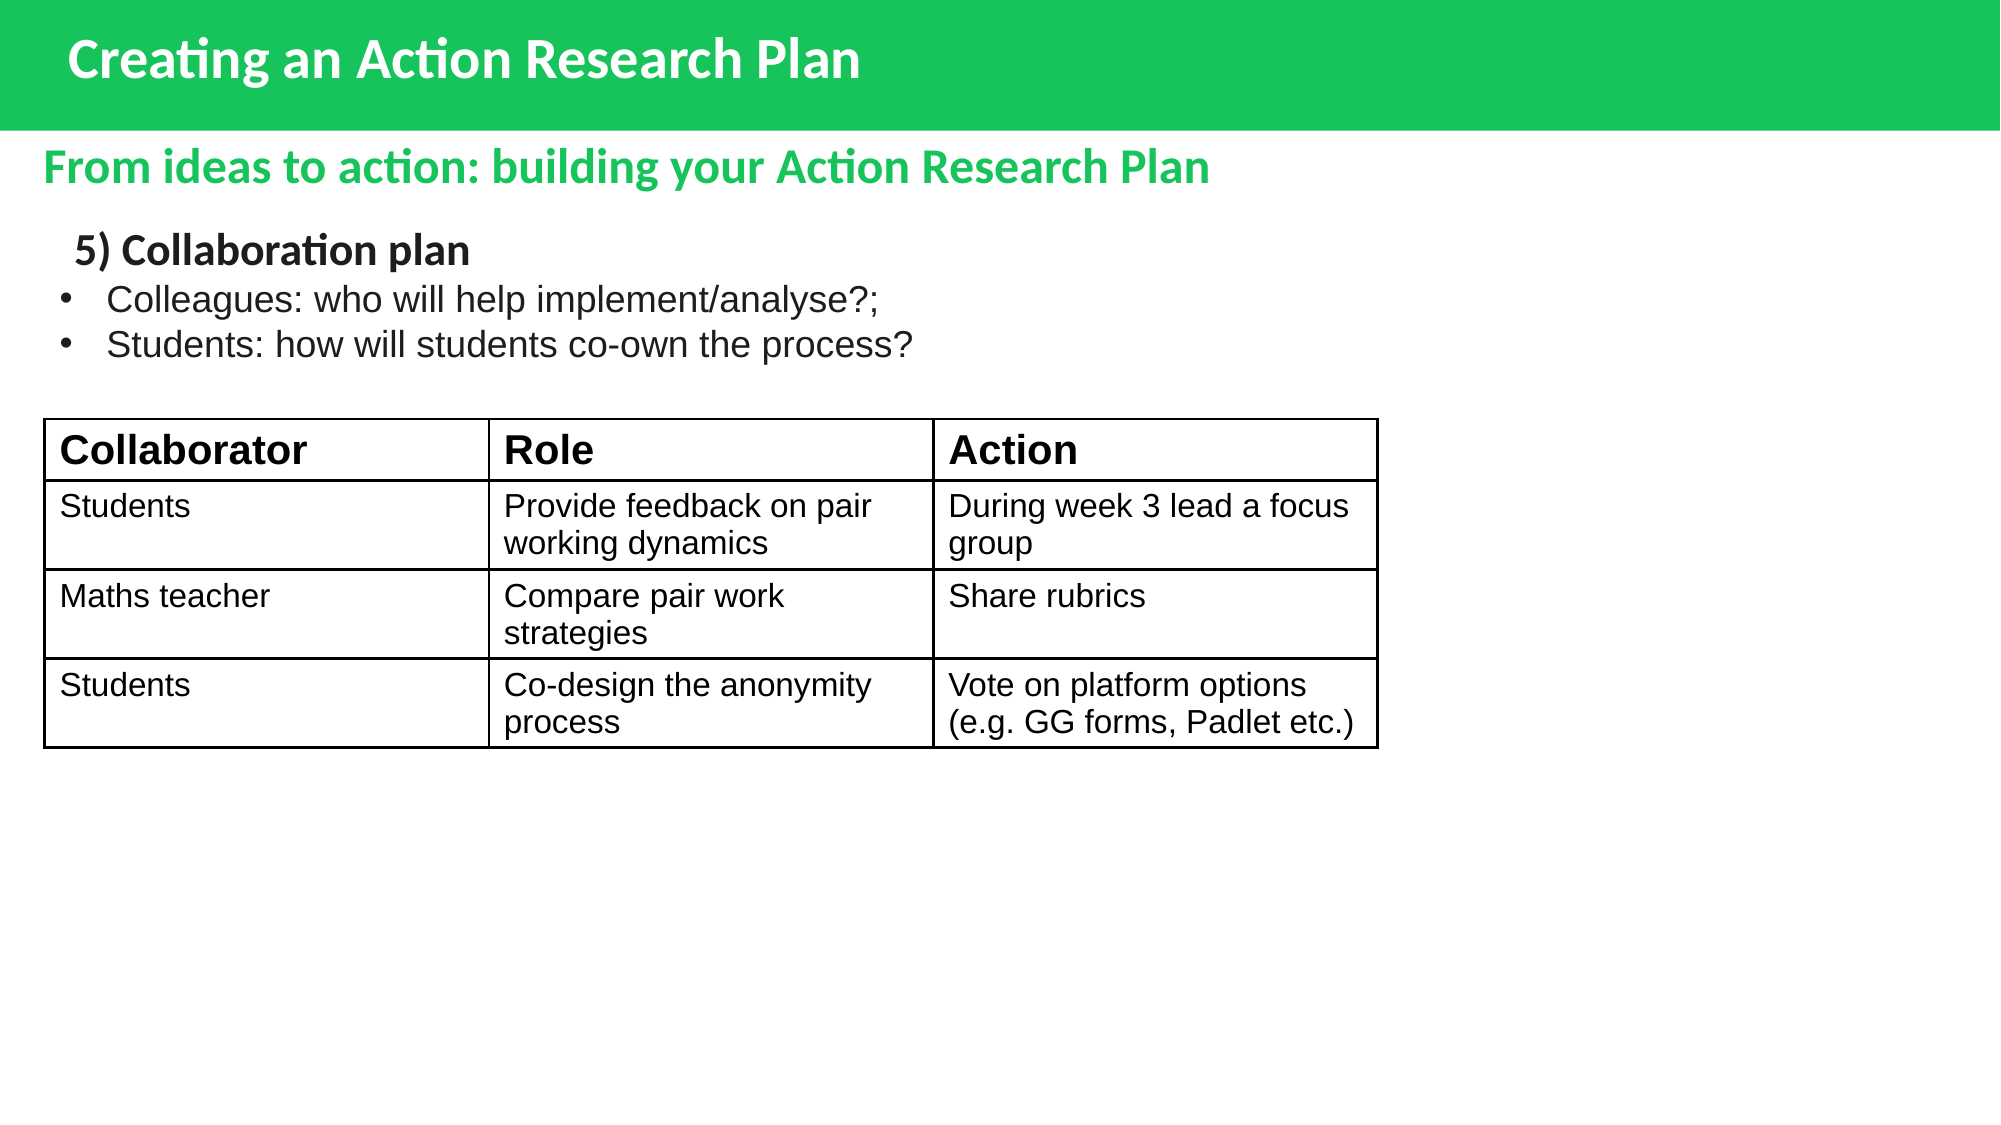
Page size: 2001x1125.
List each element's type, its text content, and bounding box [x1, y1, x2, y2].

table_cell Share rubrics [935, 571, 1376, 657]
table_cell Compare pair work strategies [490, 571, 932, 657]
text_box 5) Collaboration plan Colleagues: who will help implement/analyse?; Students: how will students co-own the process? [44, 212, 2000, 428]
table_cell Provide feedback on pair working dynamics [490, 482, 932, 568]
table_header Action [935, 428, 1376, 479]
table_header Collaborator [46, 428, 488, 479]
table_cell Students [46, 660, 488, 746]
table_cell Maths teacher [46, 571, 488, 657]
table_cell Co-design the anonymity process [490, 660, 932, 746]
title Creating an Action Research Plan [16, 0, 1976, 119]
table_cell Students [46, 482, 488, 568]
table_cell During week 3 lead a focus group [935, 482, 1376, 568]
table_header Role [490, 428, 932, 479]
list From ideas to action: building your Action Research Plan [16, 122, 1976, 213]
table_cell Vote on platform options (e.g. GG forms, Padlet etc.) [935, 660, 1376, 746]
